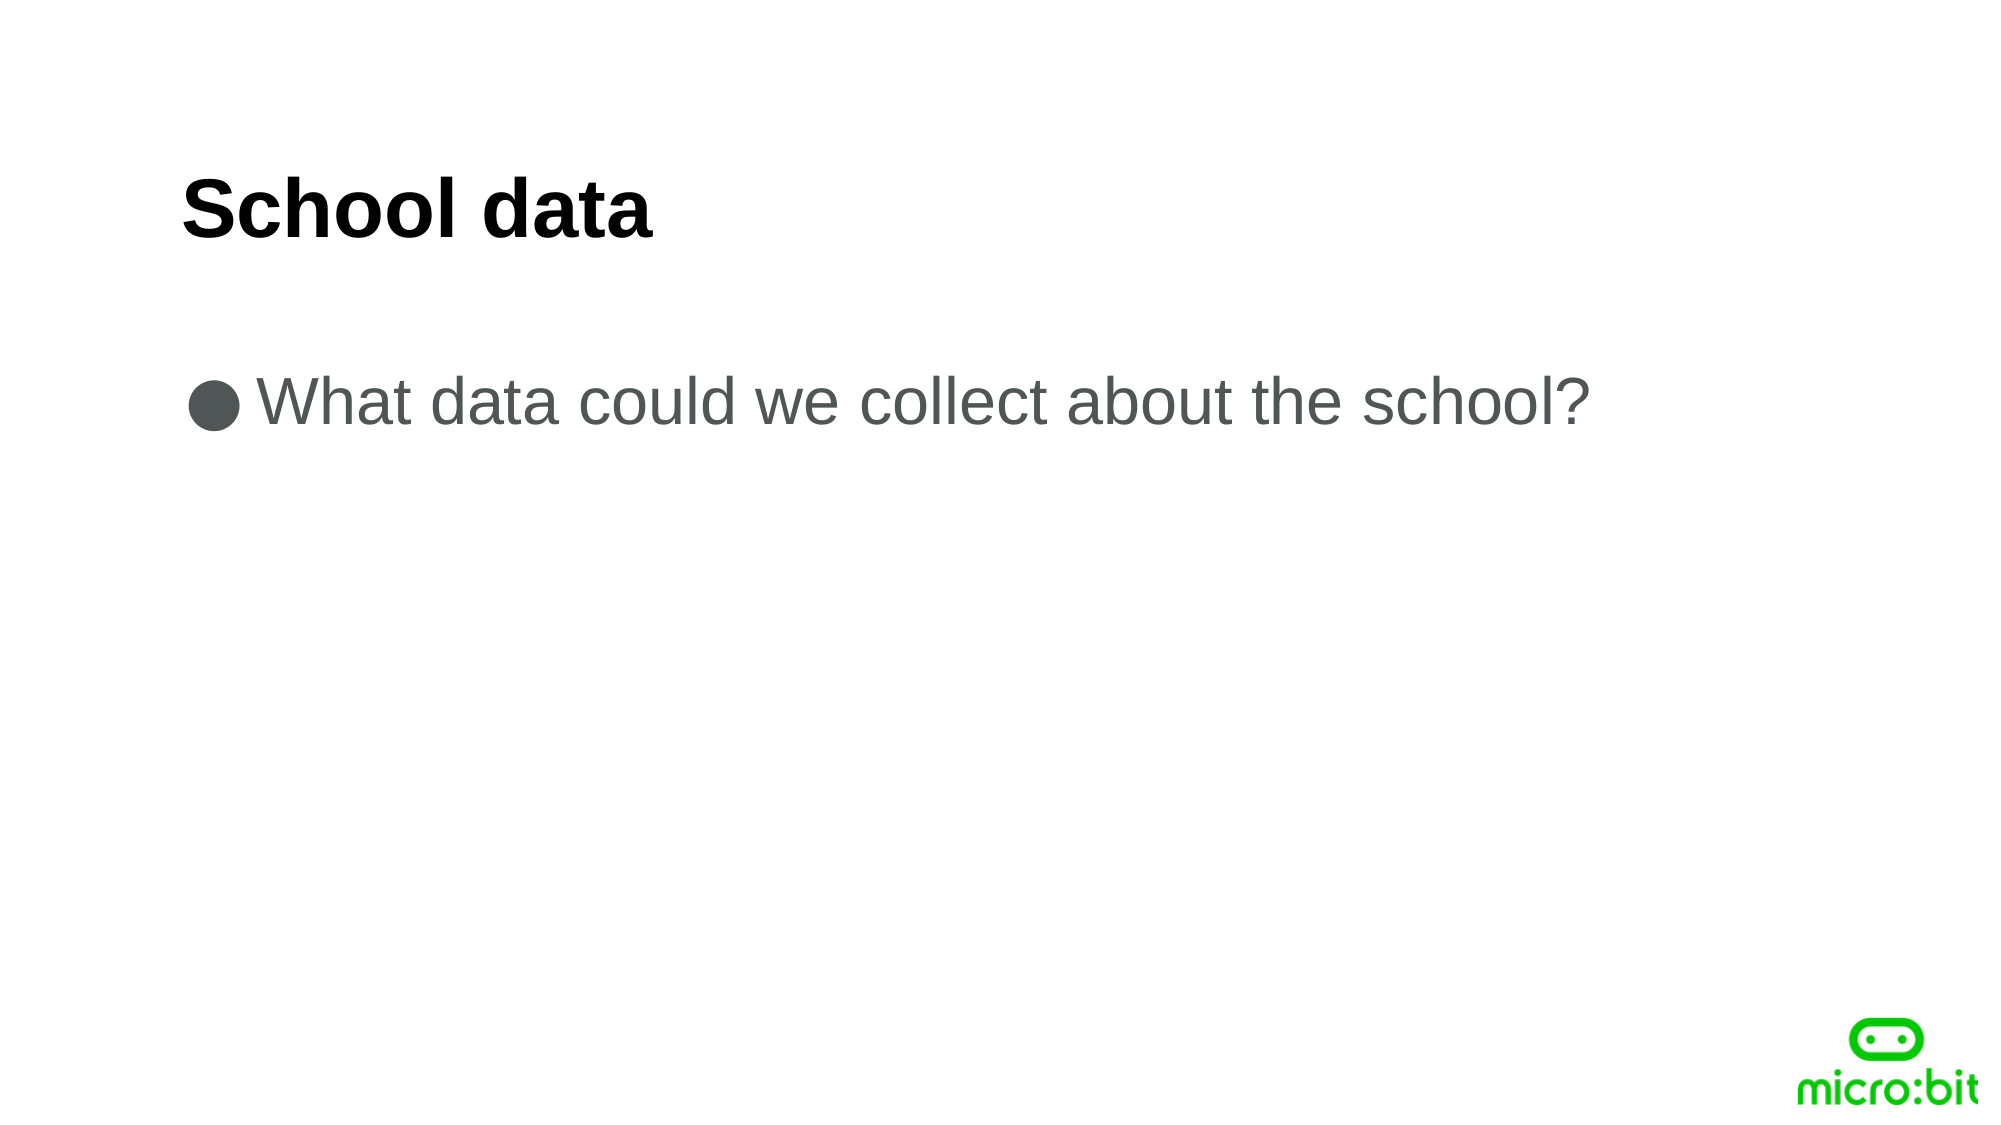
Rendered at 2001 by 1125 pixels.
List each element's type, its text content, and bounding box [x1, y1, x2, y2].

text_box School data What data could we collect about the school? [166, 60, 1918, 884]
picture [1797, 1017, 1978, 1106]
